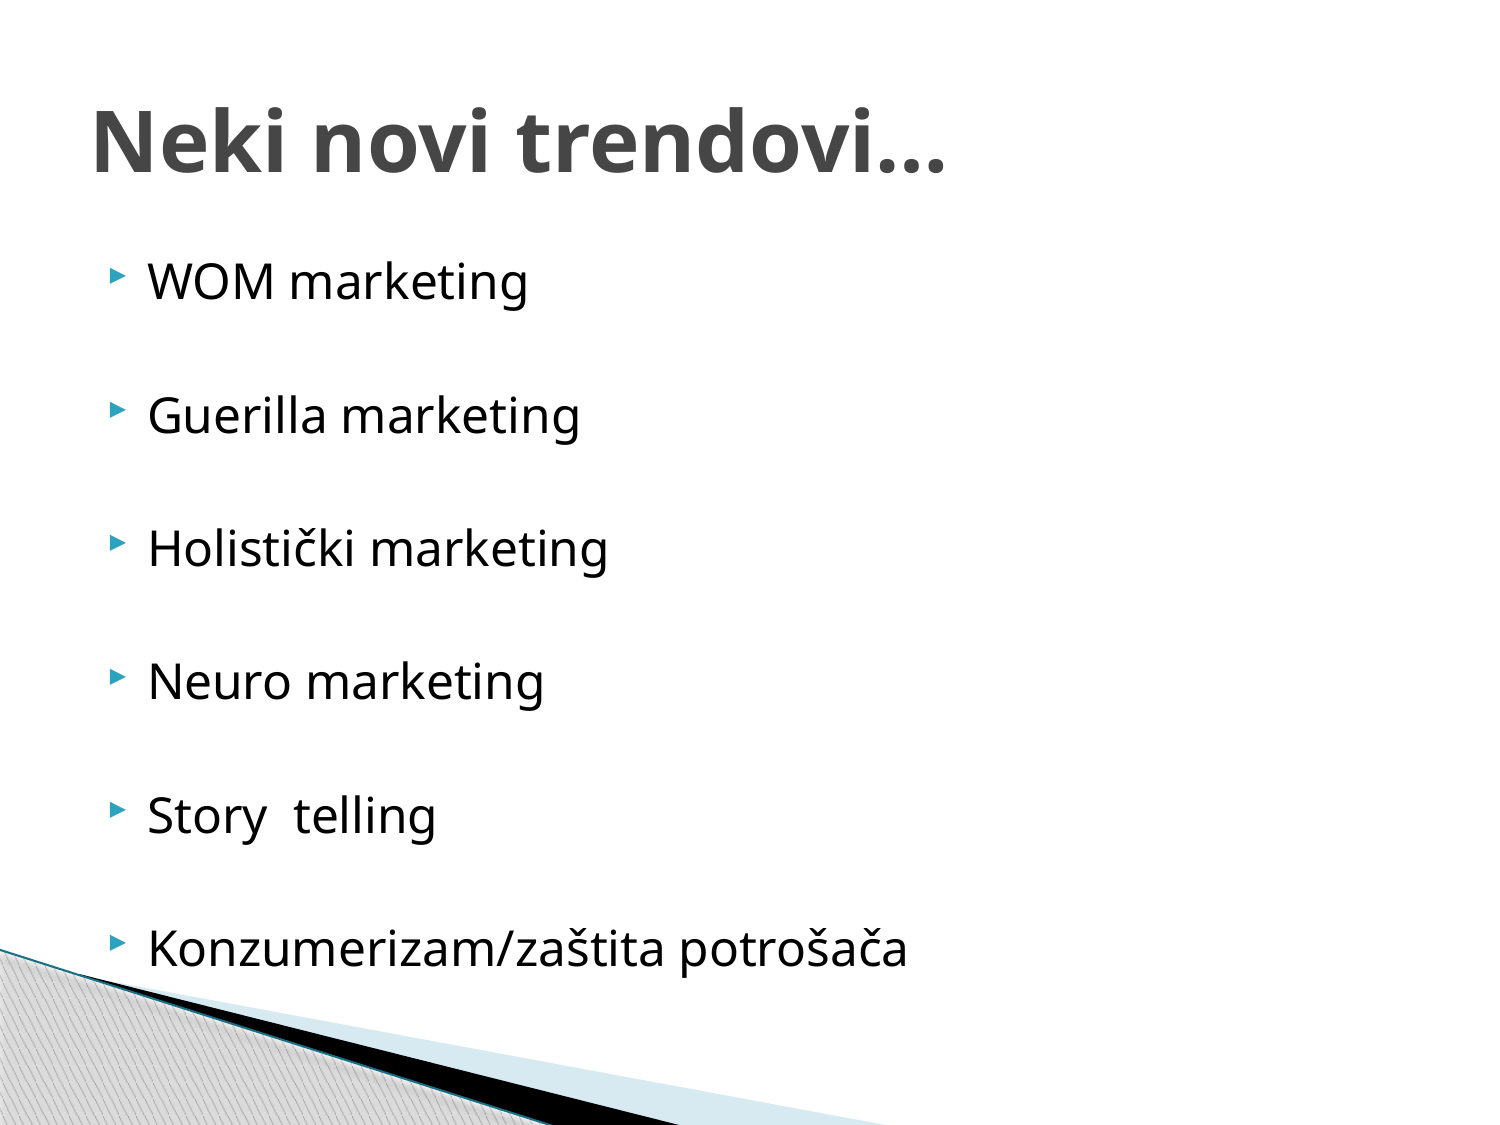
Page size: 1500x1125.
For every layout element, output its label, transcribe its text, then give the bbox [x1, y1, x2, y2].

list WOM marketing Guerilla marketing Holistički marketing Neuro marketing Story telling Konzumerizam/zaštita potrošača [74, 242, 1426, 986]
title Neki novi trendovi… [75, 45, 1425, 233]
